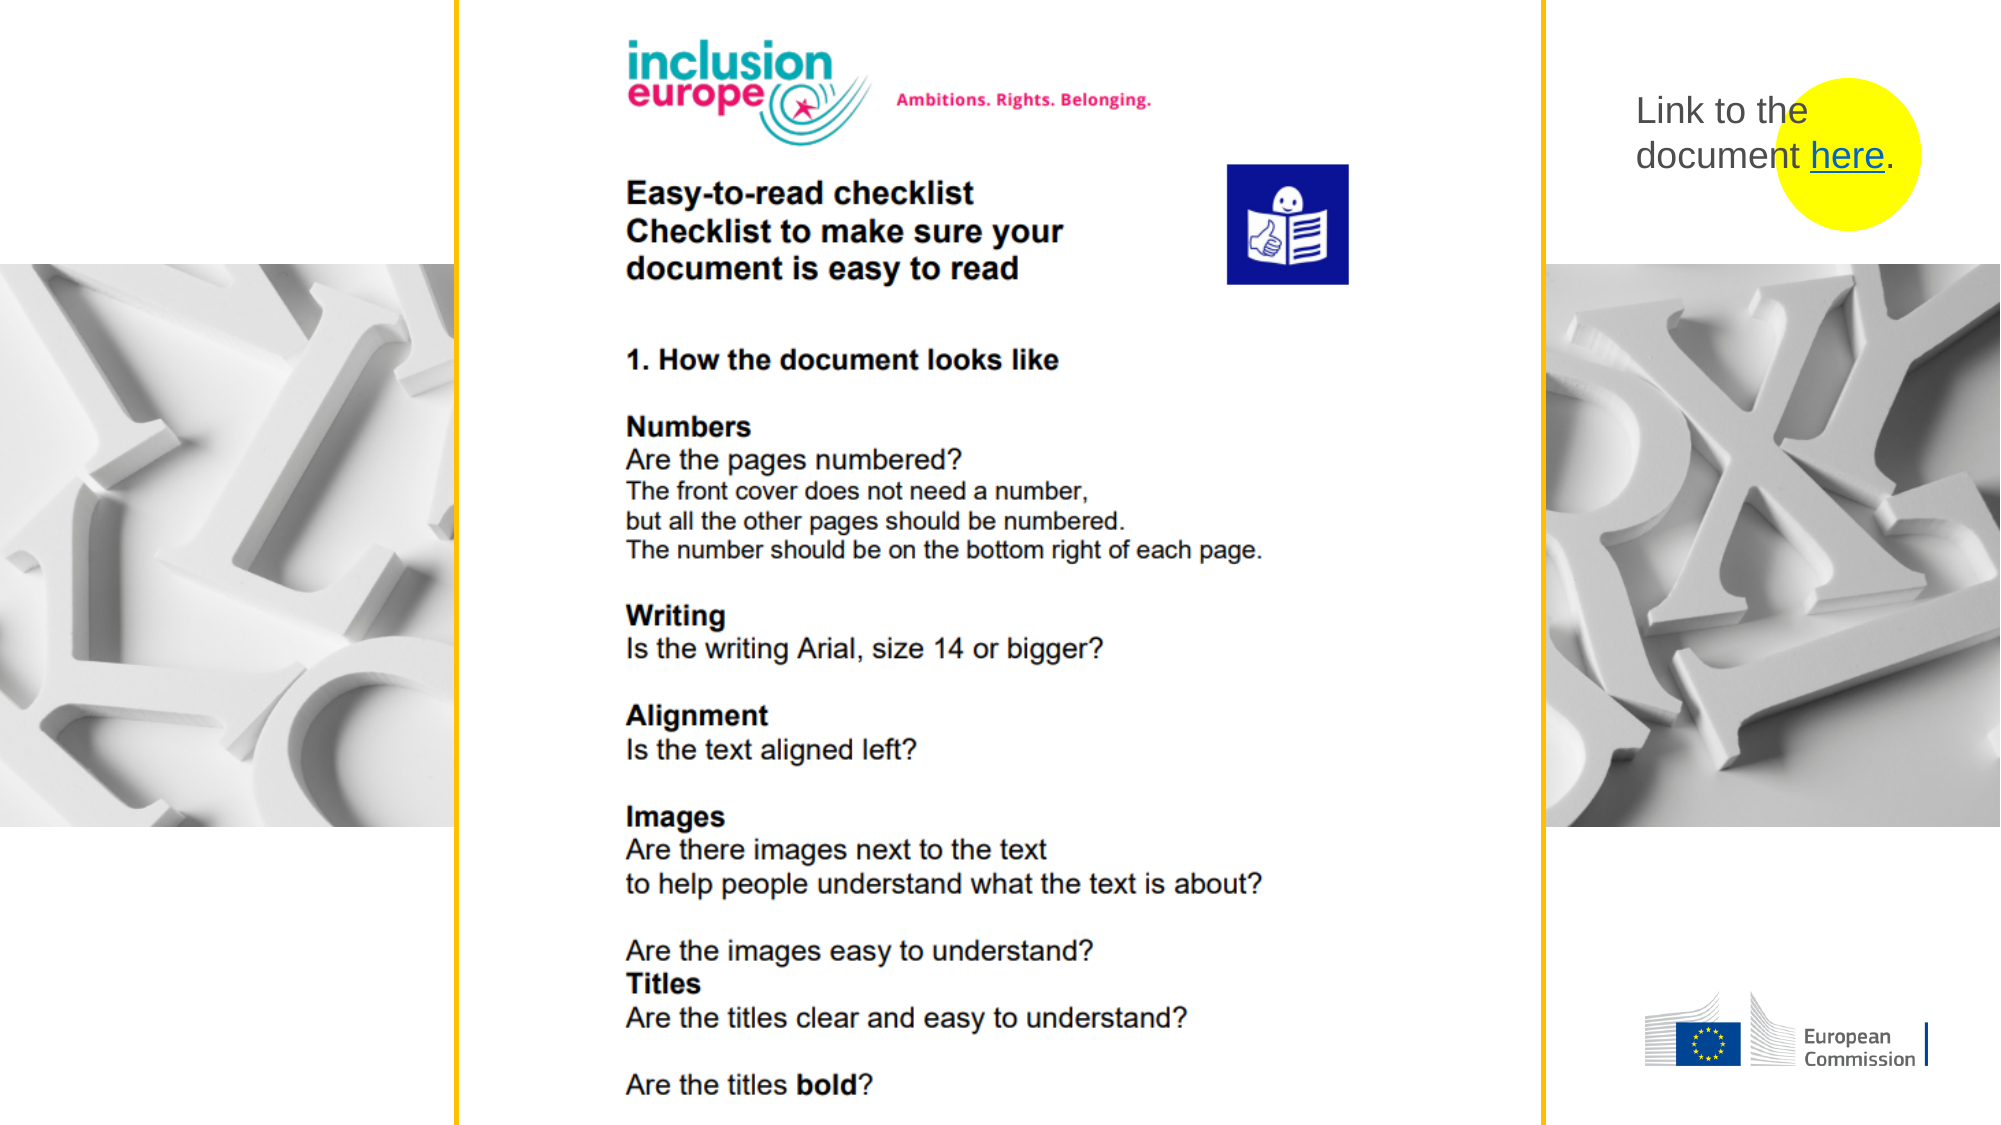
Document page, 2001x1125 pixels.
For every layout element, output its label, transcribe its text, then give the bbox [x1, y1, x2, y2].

text_box Link to the document here. [1621, 79, 1921, 184]
picture [1645, 991, 1928, 1066]
picture [0, 0, 2000, 1125]
text_box [1780, 184, 1916, 232]
